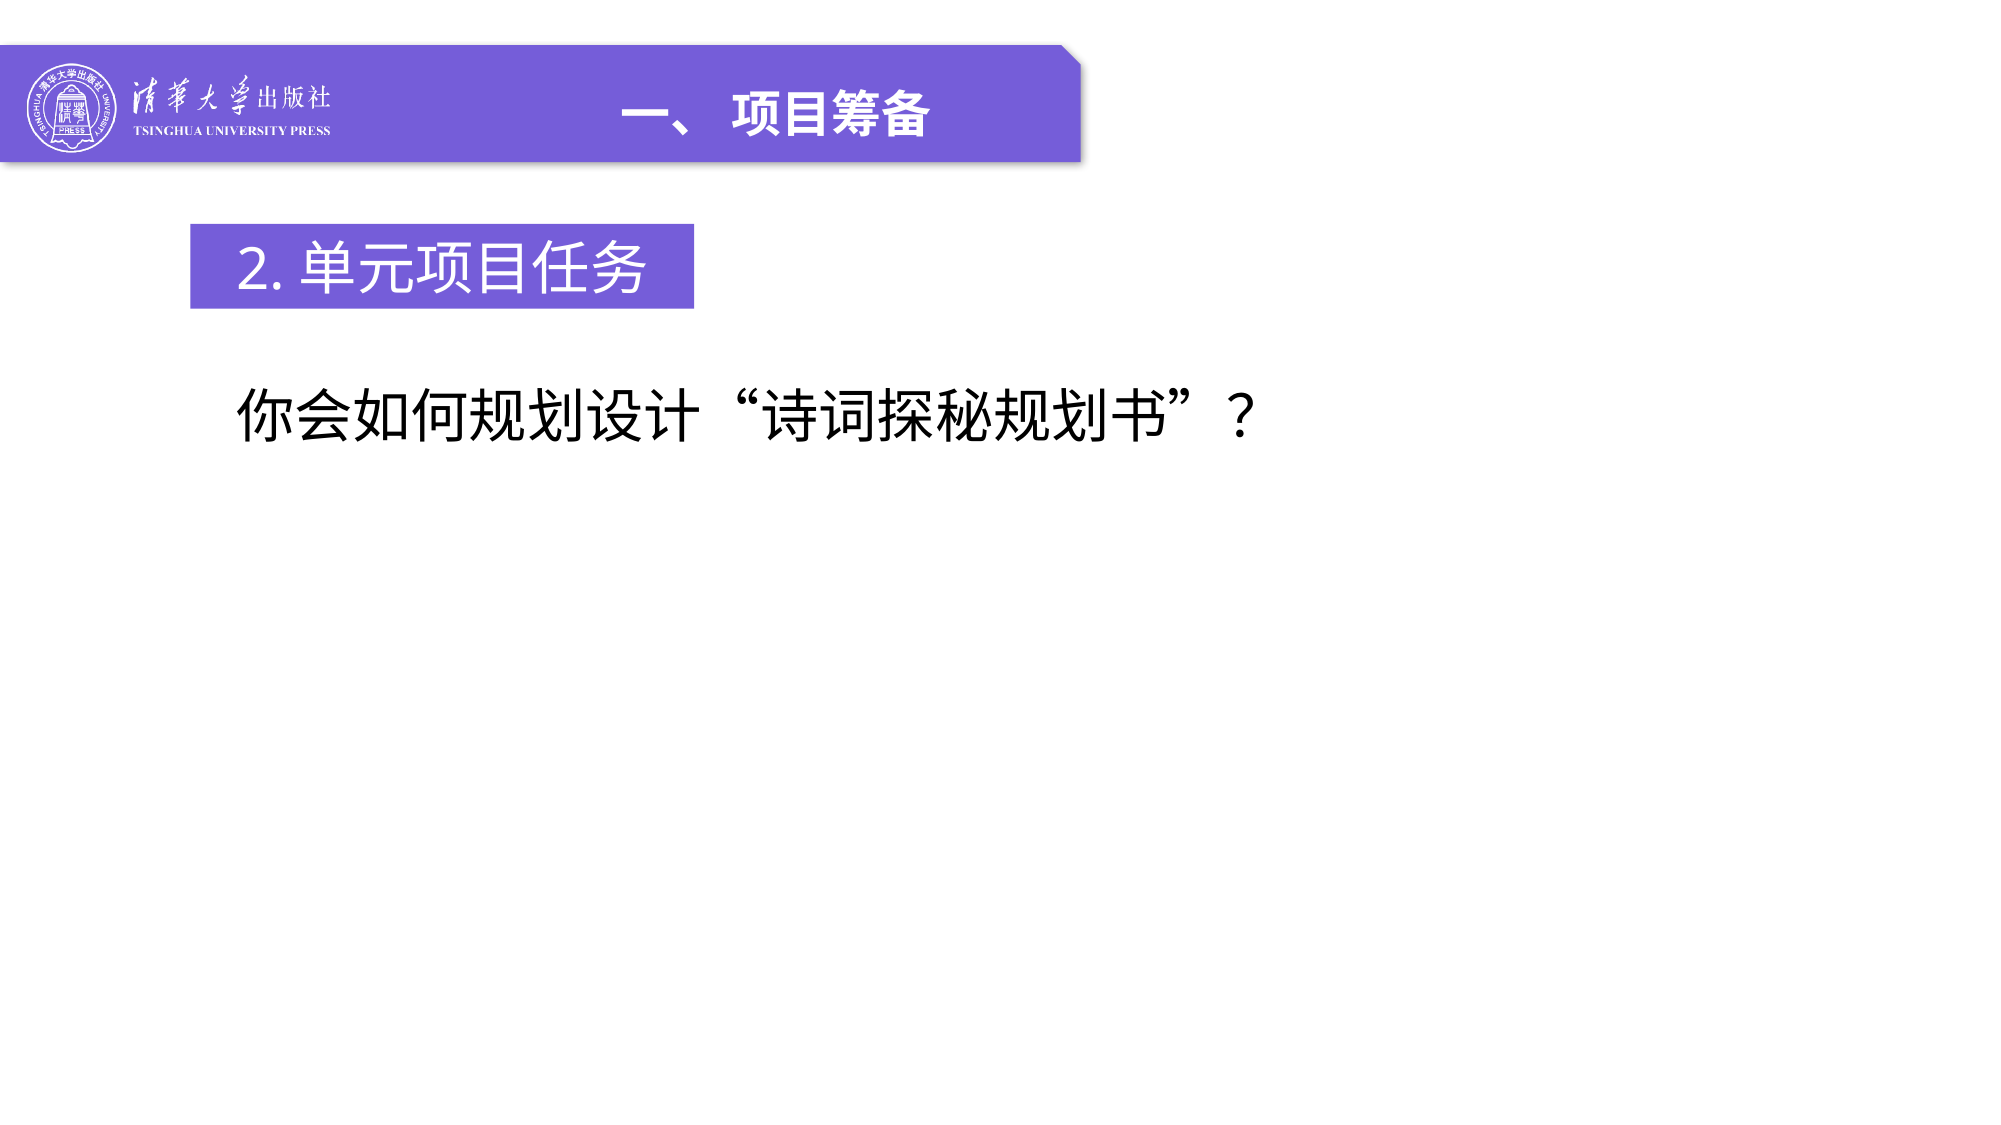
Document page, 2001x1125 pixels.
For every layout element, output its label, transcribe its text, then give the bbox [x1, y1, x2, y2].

text_box 2.单元项目任务 [190, 224, 695, 309]
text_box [0, 44, 1081, 224]
picture [24, 63, 332, 154]
text_box 你会如何规划设计“诗词探秘规划书”？ [96, 371, 1424, 457]
